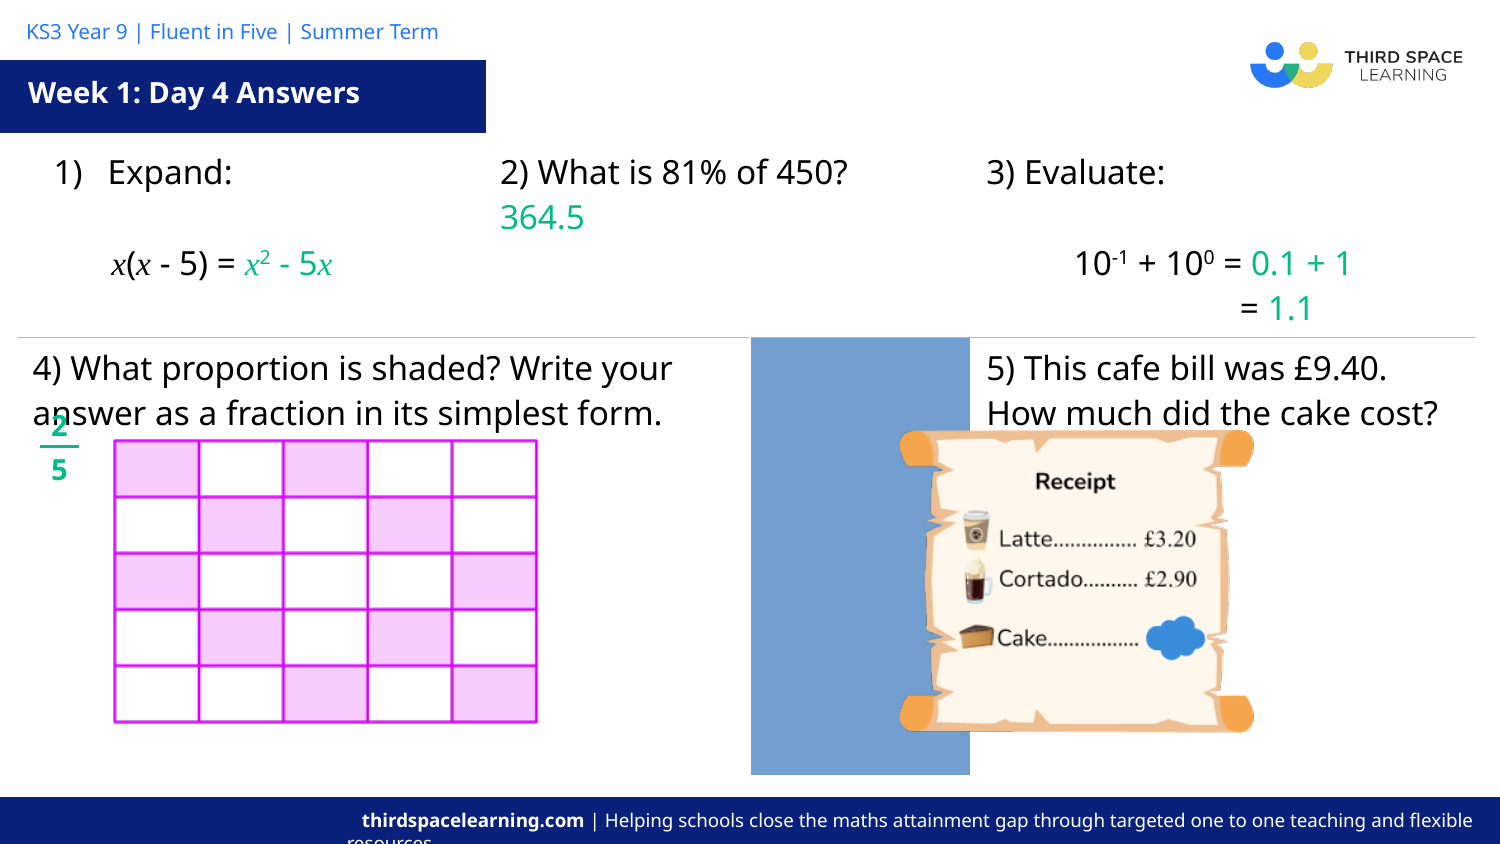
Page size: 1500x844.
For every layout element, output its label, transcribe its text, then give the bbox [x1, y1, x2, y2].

picture [900, 430, 1256, 733]
picture [113, 438, 539, 724]
table_header Expand: x(x - 5) = x2 - 5x [19, 142, 484, 337]
picture [1250, 33, 1465, 99]
text_box Week 1: Day 4 Answers [13, 59, 383, 125]
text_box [39, 406, 80, 487]
table_cell 5) This cafe bill was £9.40. How much did the cake cost? £3.30 [972, 338, 1474, 774]
table_header 2) What is 81% of 450? 364.5 [486, 142, 970, 337]
table_header 3) Evaluate: 10-1 + 100 = 0.1 + 1 = 1.1 [972, 142, 1474, 337]
table_cell 4) What proportion is shaded? Write your answer as a fraction in its simplest form. [19, 338, 749, 774]
